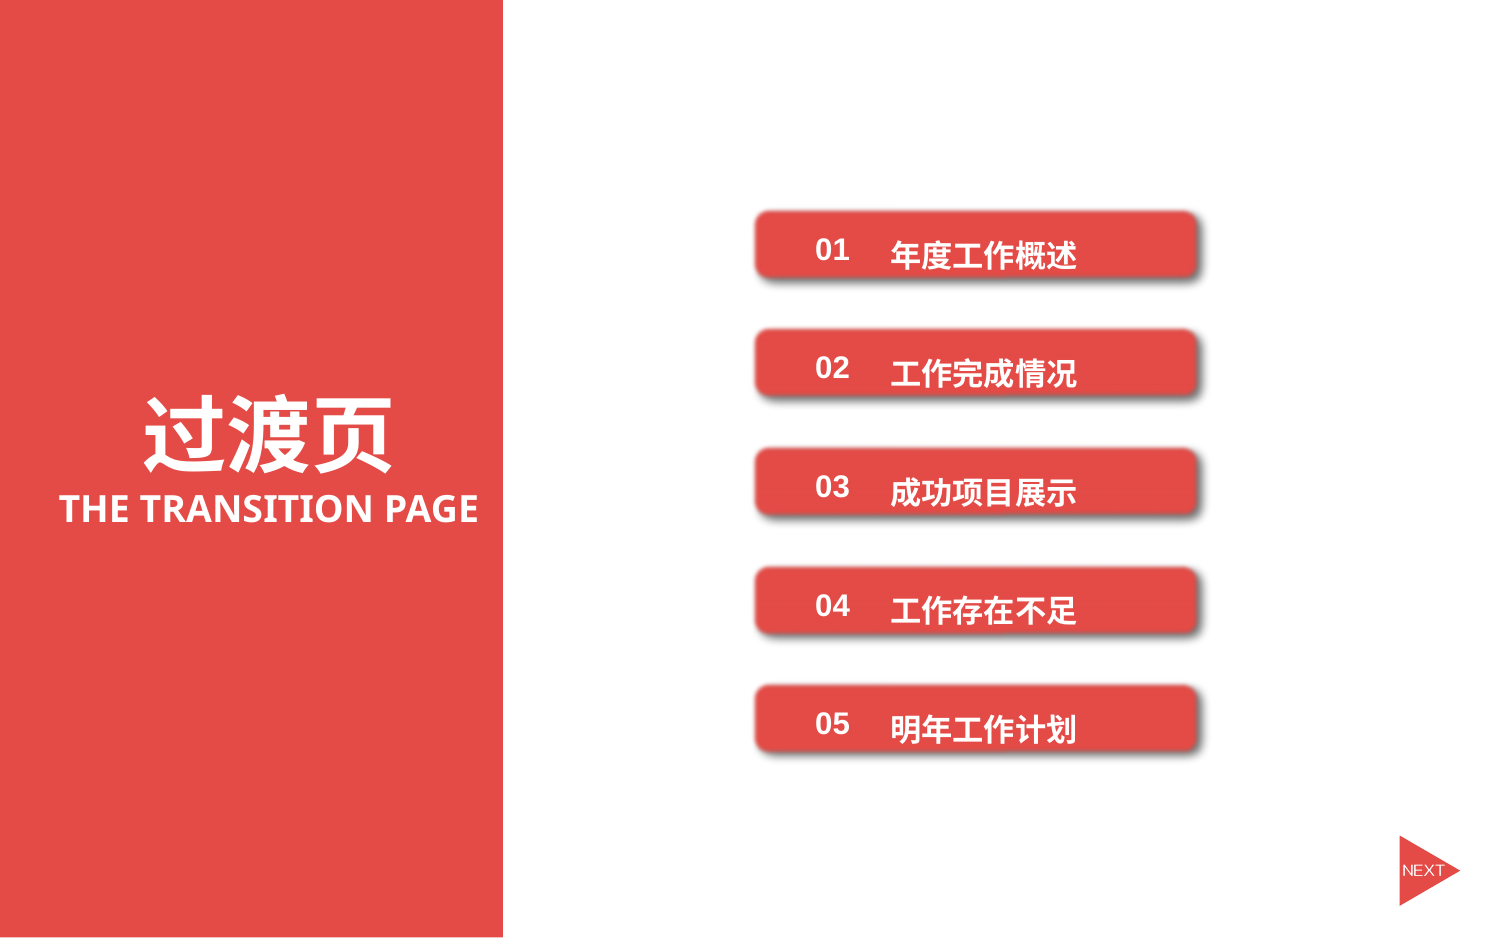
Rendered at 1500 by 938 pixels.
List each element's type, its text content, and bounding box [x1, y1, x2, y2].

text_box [751, 207, 1200, 281]
text_box [1399, 835, 1461, 906]
text_box 过渡页 [127, 374, 411, 478]
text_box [751, 562, 1200, 637]
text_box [751, 444, 1200, 518]
text_box THE TRANSITION PAGE [43, 478, 495, 538]
text_box [0, 0, 505, 938]
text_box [751, 681, 1200, 755]
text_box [751, 325, 1200, 400]
